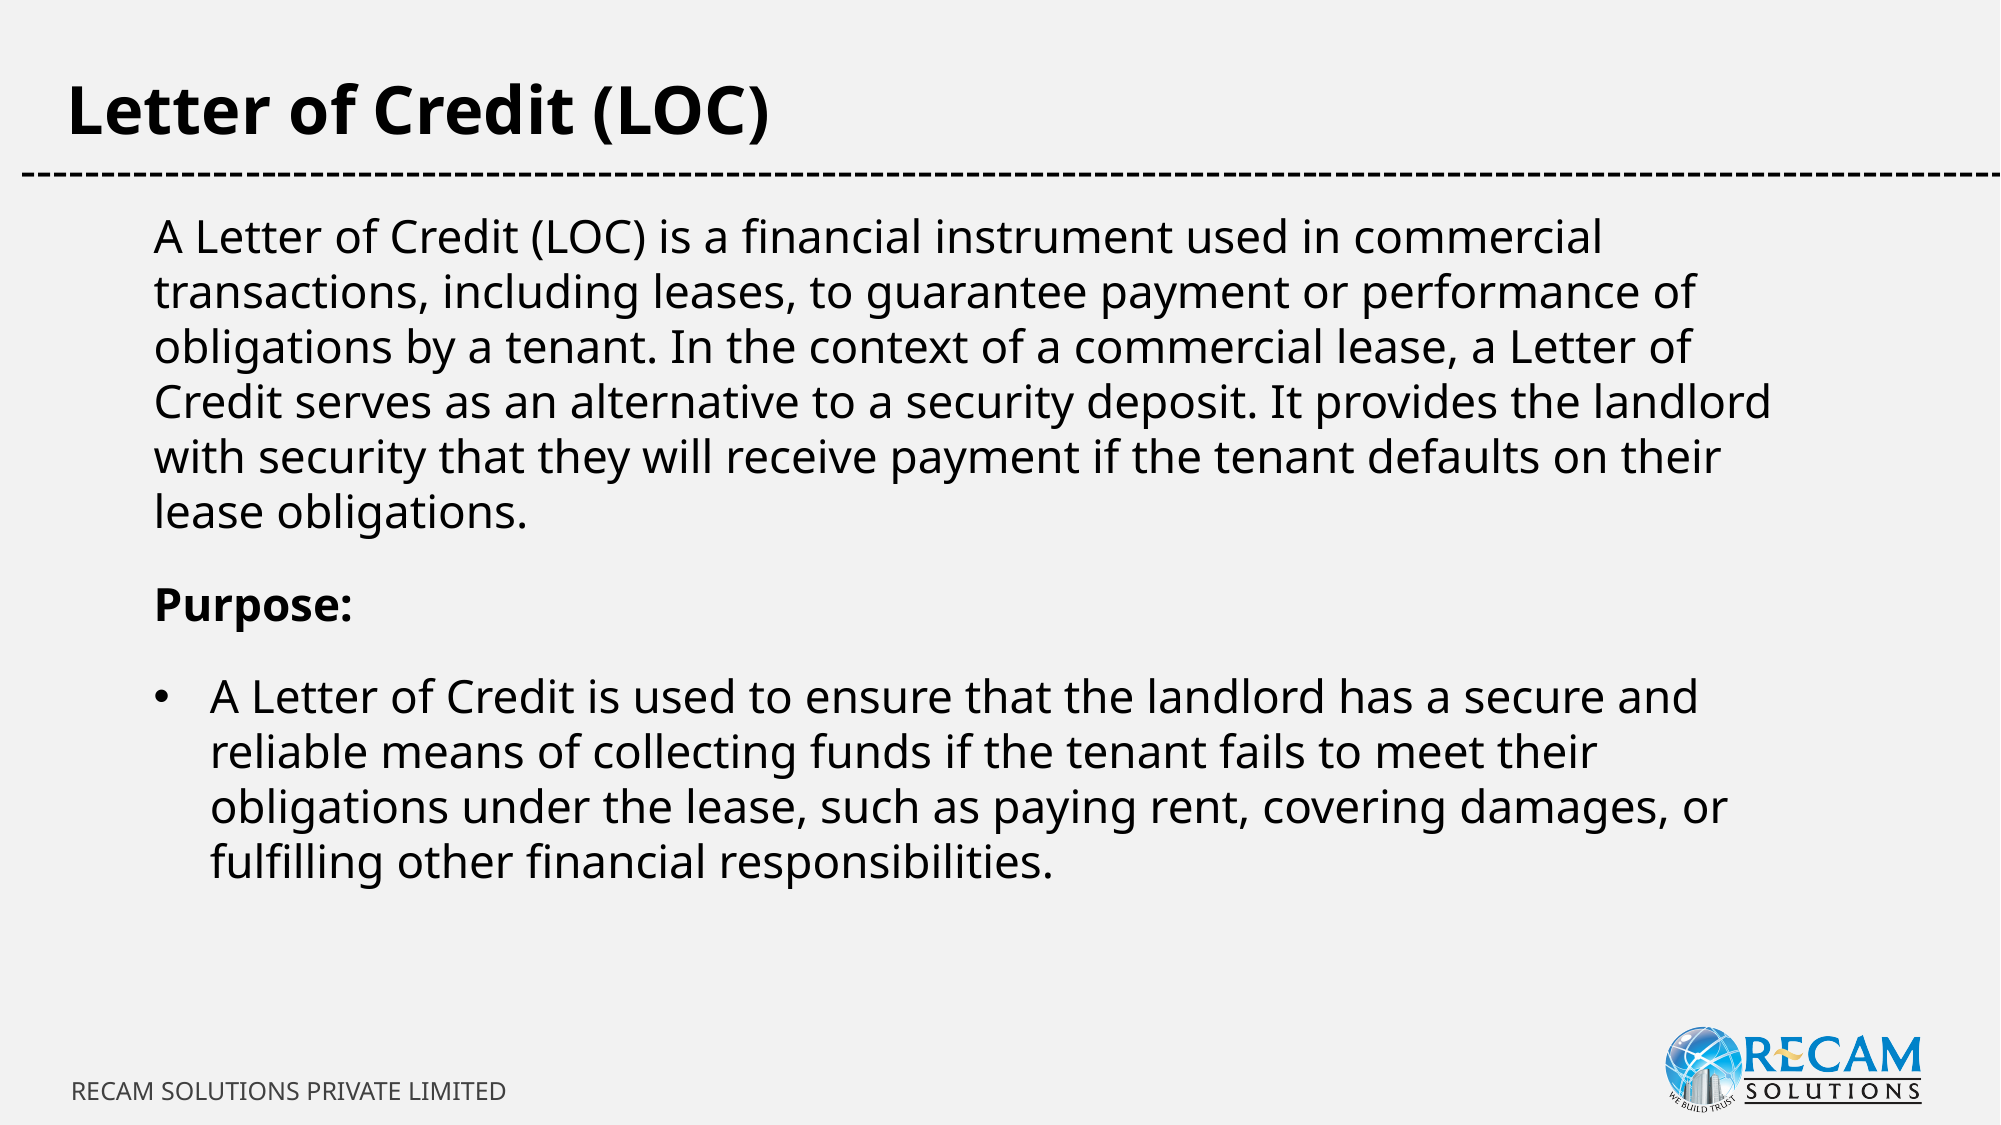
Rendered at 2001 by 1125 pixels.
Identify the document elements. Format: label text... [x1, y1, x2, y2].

text_box Letter of Credit (LOC) [51, 60, 1520, 131]
footer RECAM SOLUTIONS PRIVATE LIMITED [70, 1073, 971, 1107]
text_box ----------------------------------------------------------------------------------------------------------------------------- [6, 131, 2000, 207]
text_box A Letter of Credit (LOC) is a financial instrument used in commercial transactions, including leases, to guarantee payment or performance of obligations by a tenant. In the context of a commercial lease, a Letter of Credit serves as an alternative to a security deposit. It provides the landlord with security that they will receive payment if the tenant defaults on their lease obligations. Purpose: A Letter of Credit is used to ensure that the landlord has a secure and reliable means of collecting funds if the tenant fails to meet their obligations under the lease, such as paying rent, covering damages, or fulfilling other financial responsibilities. [138, 200, 1842, 895]
picture [1652, 1014, 1935, 1125]
